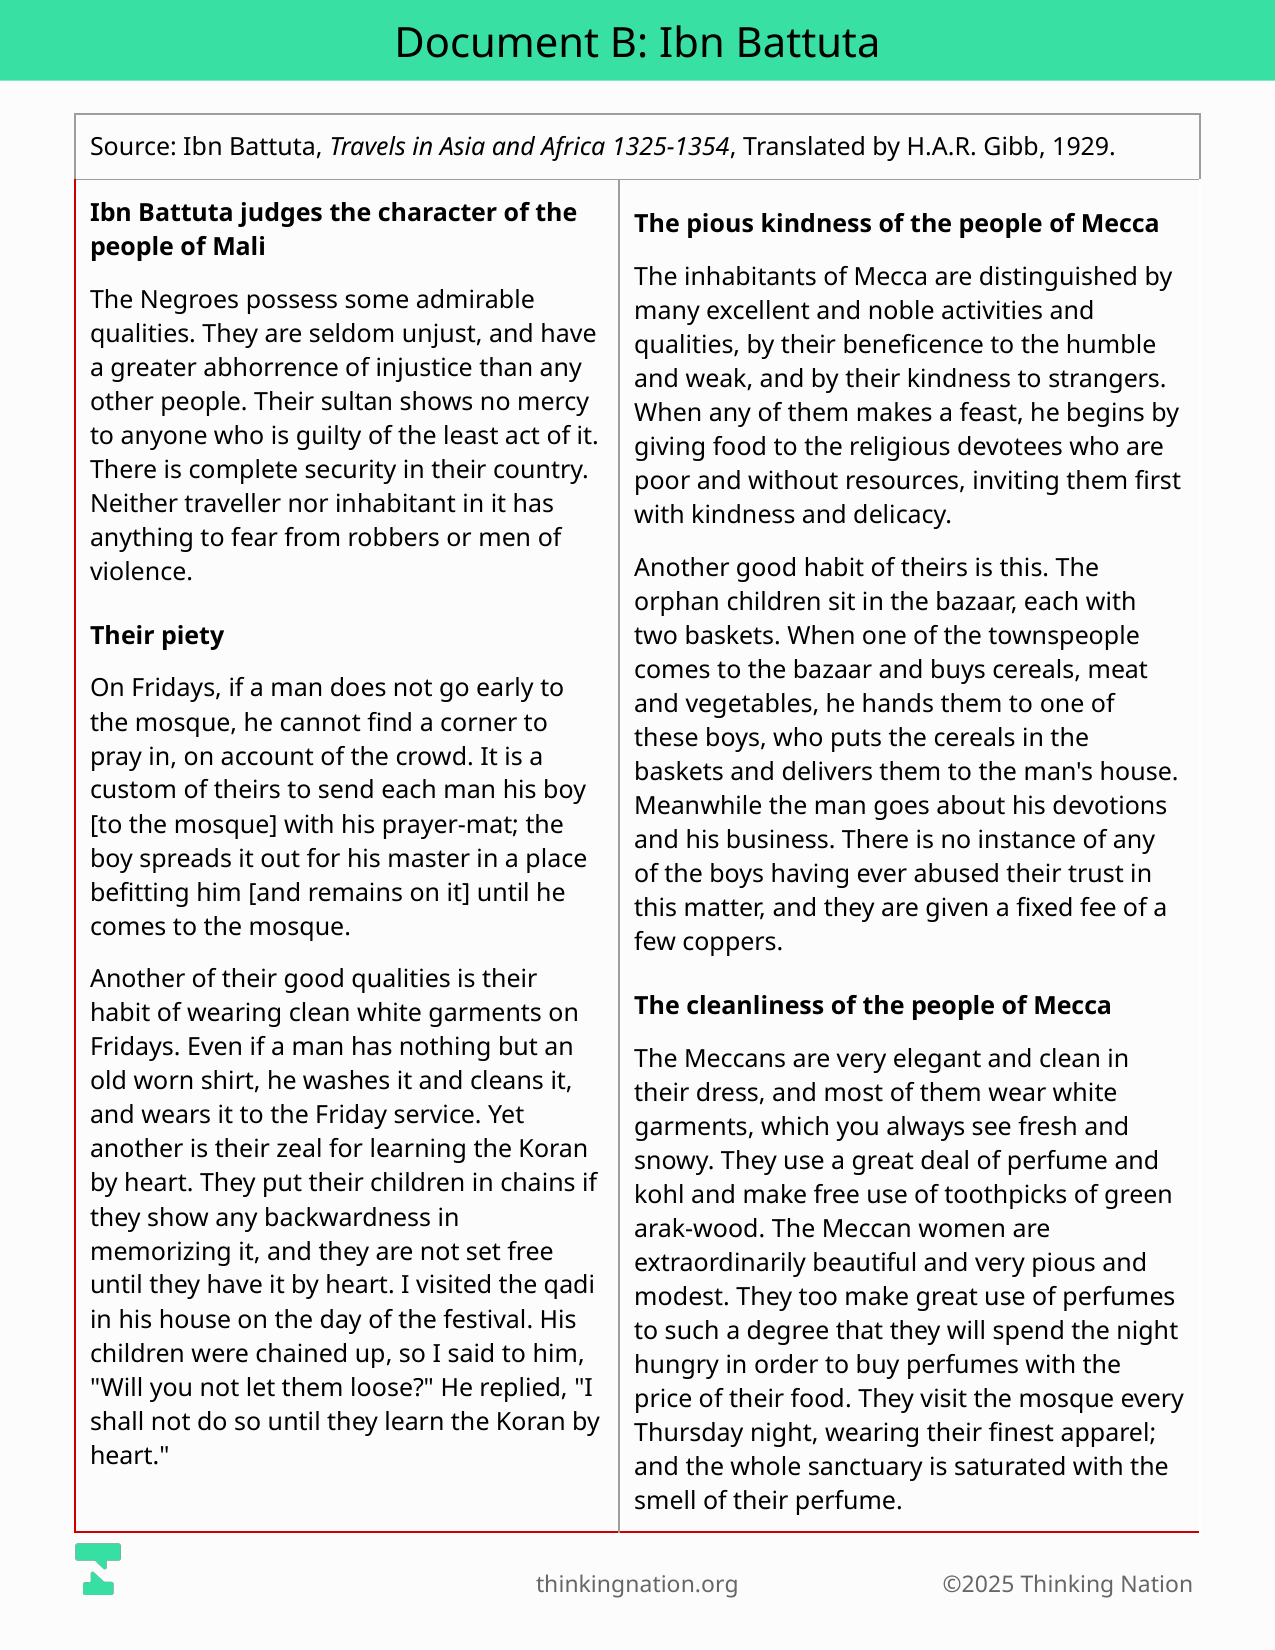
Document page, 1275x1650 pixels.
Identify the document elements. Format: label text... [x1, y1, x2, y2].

text_box thinkingnation.org [486, 1553, 789, 1605]
text_box Document B: Ibn Battuta [0, 0, 1275, 81]
table_cell The pious kindness of the people of Mecca The inhabitants of Mecca are distinguished by many excellent and noble activities and qualities, by their beneficence to the humble and weak, and by their kindness to strangers. When any of them makes a feast, he begins by giving food to the religious devotees who are poor and without resources, inviting them first with kindness and delicacy. Another good habit of theirs is this. The orphan children sit in the bazaar, each with two baskets. When one of the townspeople comes to the bazaar and buys cereals, meat and vegetables, he hands them to one of these boys, who puts the cereals in the baskets and delivers them to the man's house. Meanwhile the man goes about his devotions and his business. There is no instance of any of the boys having ever abused their trust in this matter, and they are given a fixed fee of a few coppers. The cleanliness of the people of Mecca The Meccans are very elegant and clean in their dress, and most of them wear white garments, which you always see fresh and snowy. They use a great deal of perfume and kohl and make free use of toothpicks of green arak-wood. The Meccan women are extraordinarily beautiful and very pious and modest. They too make great use of perfumes to such a degree that they will spend the night hungry in order to buy perfumes with the price of their food. They visit the mosque every Thursday night, wearing their finest apparel; and the whole sanctuary is saturated with the smell of their perfume. [620, 180, 1199, 1531]
table_cell Ibn Battuta judges the character of the people of Mali The Negroes possess some admirable qualities. They are seldom unjust, and have a greater abhorrence of injustice than any other people. Their sultan shows no mercy to anyone who is guilty of the least act of it. There is complete security in their country. Neither traveller nor inhabitant in it has anything to fear from robbers or men of violence. Their piety On Fridays, if a man does not go early to the mosque, he cannot find a corner to pray in, on account of the crowd. It is a custom of theirs to send each man his boy [to the mosque] with his prayer-mat; the boy spreads it out for his master in a place befitting him [and remains on it] until he comes to the mosque. Another of their good qualities is their habit of wearing clean white garments on Fridays. Even if a man has nothing but an old worn shirt, he washes it and cleans it, and wears it to the Friday service. Yet another is their zeal for learning the Koran by heart. They put their children in chains if they show any backwardness in memorizing it, and they are not set free until they have it by heart. I visited the qadi in his house on the day of the festival. His children were chained up, so I said to him, "Will you not let them loose?" He replied, "I shall not do so until they learn the Koran by heart." [76, 180, 618, 1531]
text_box ©2025 Thinking Nation [907, 1553, 1210, 1605]
picture [62, 1533, 134, 1605]
table_header Source: Ibn Battuta, Travels in Asia and Africa 1325-1354, Translated by H.A.R. Gibb, 1929. [76, 115, 1199, 179]
